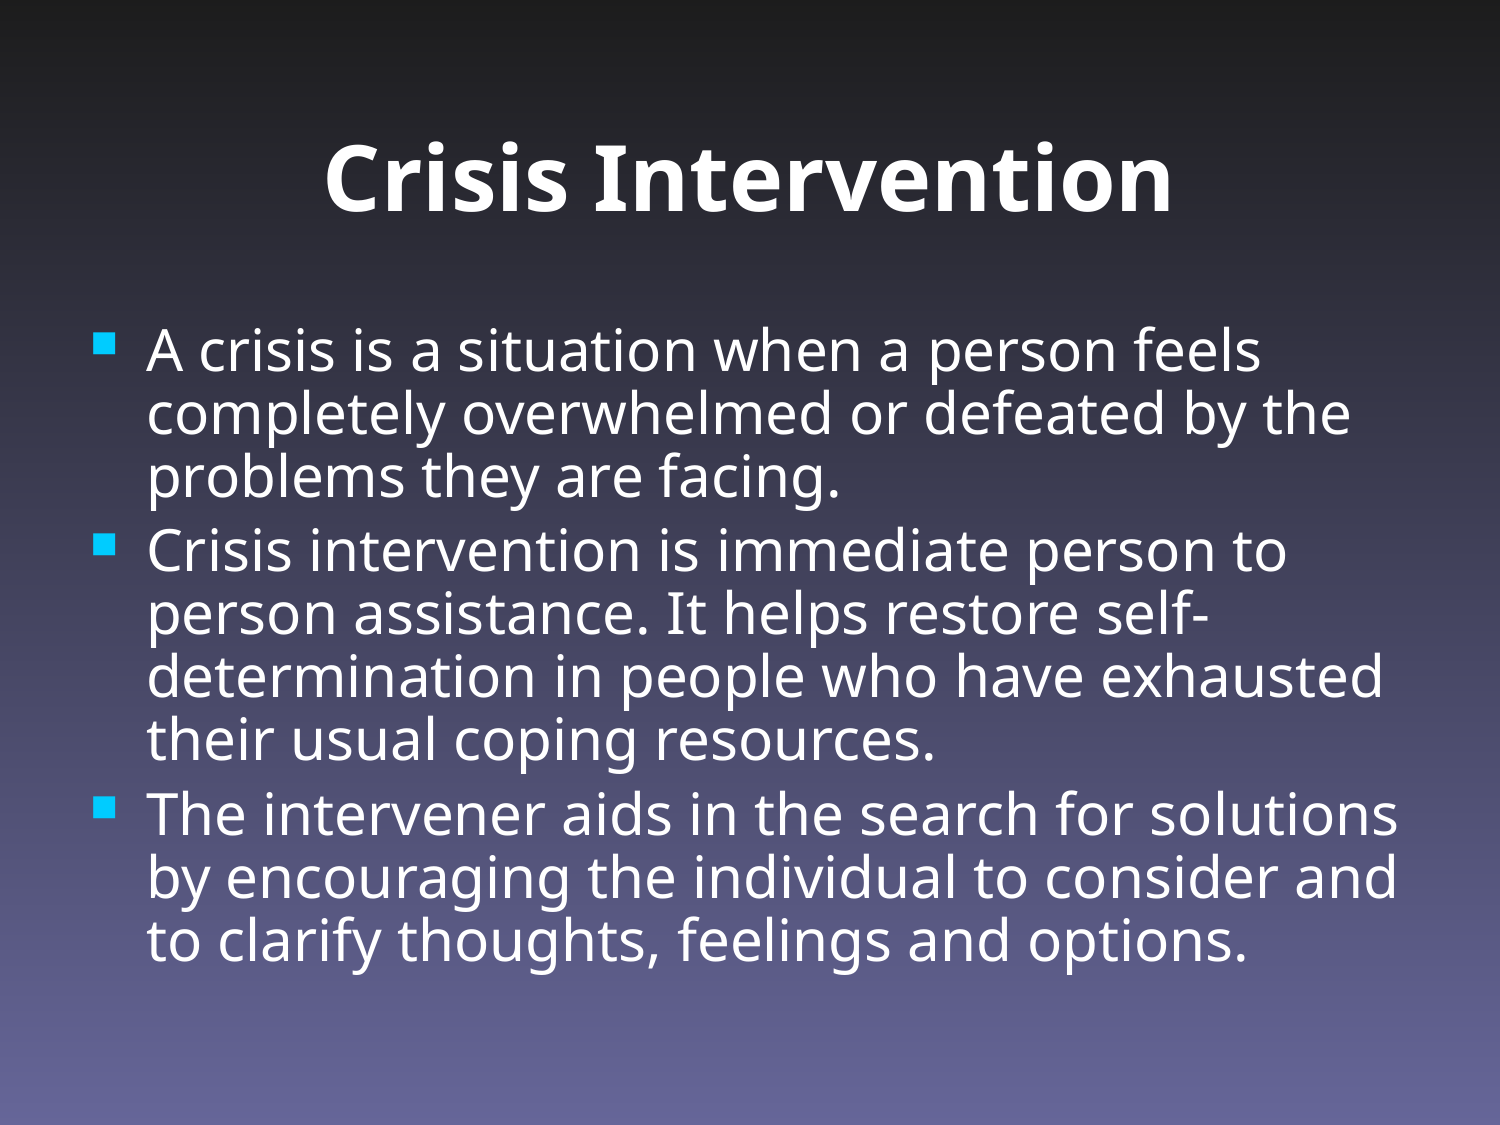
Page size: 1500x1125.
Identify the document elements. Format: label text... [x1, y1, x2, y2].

title Crisis Intervention [74, 62, 1426, 231]
list A crisis is a situation when a person feels completely overwhelmed or defeated by the problems they are facing. Crisis intervention is immediate person to person assistance. It helps restore self-determination in people who have exhausted their usual coping resources. The intervener aids in the search for solutions by encouraging the individual to consider and to clarify thoughts, feelings and options. [74, 231, 1426, 1001]
